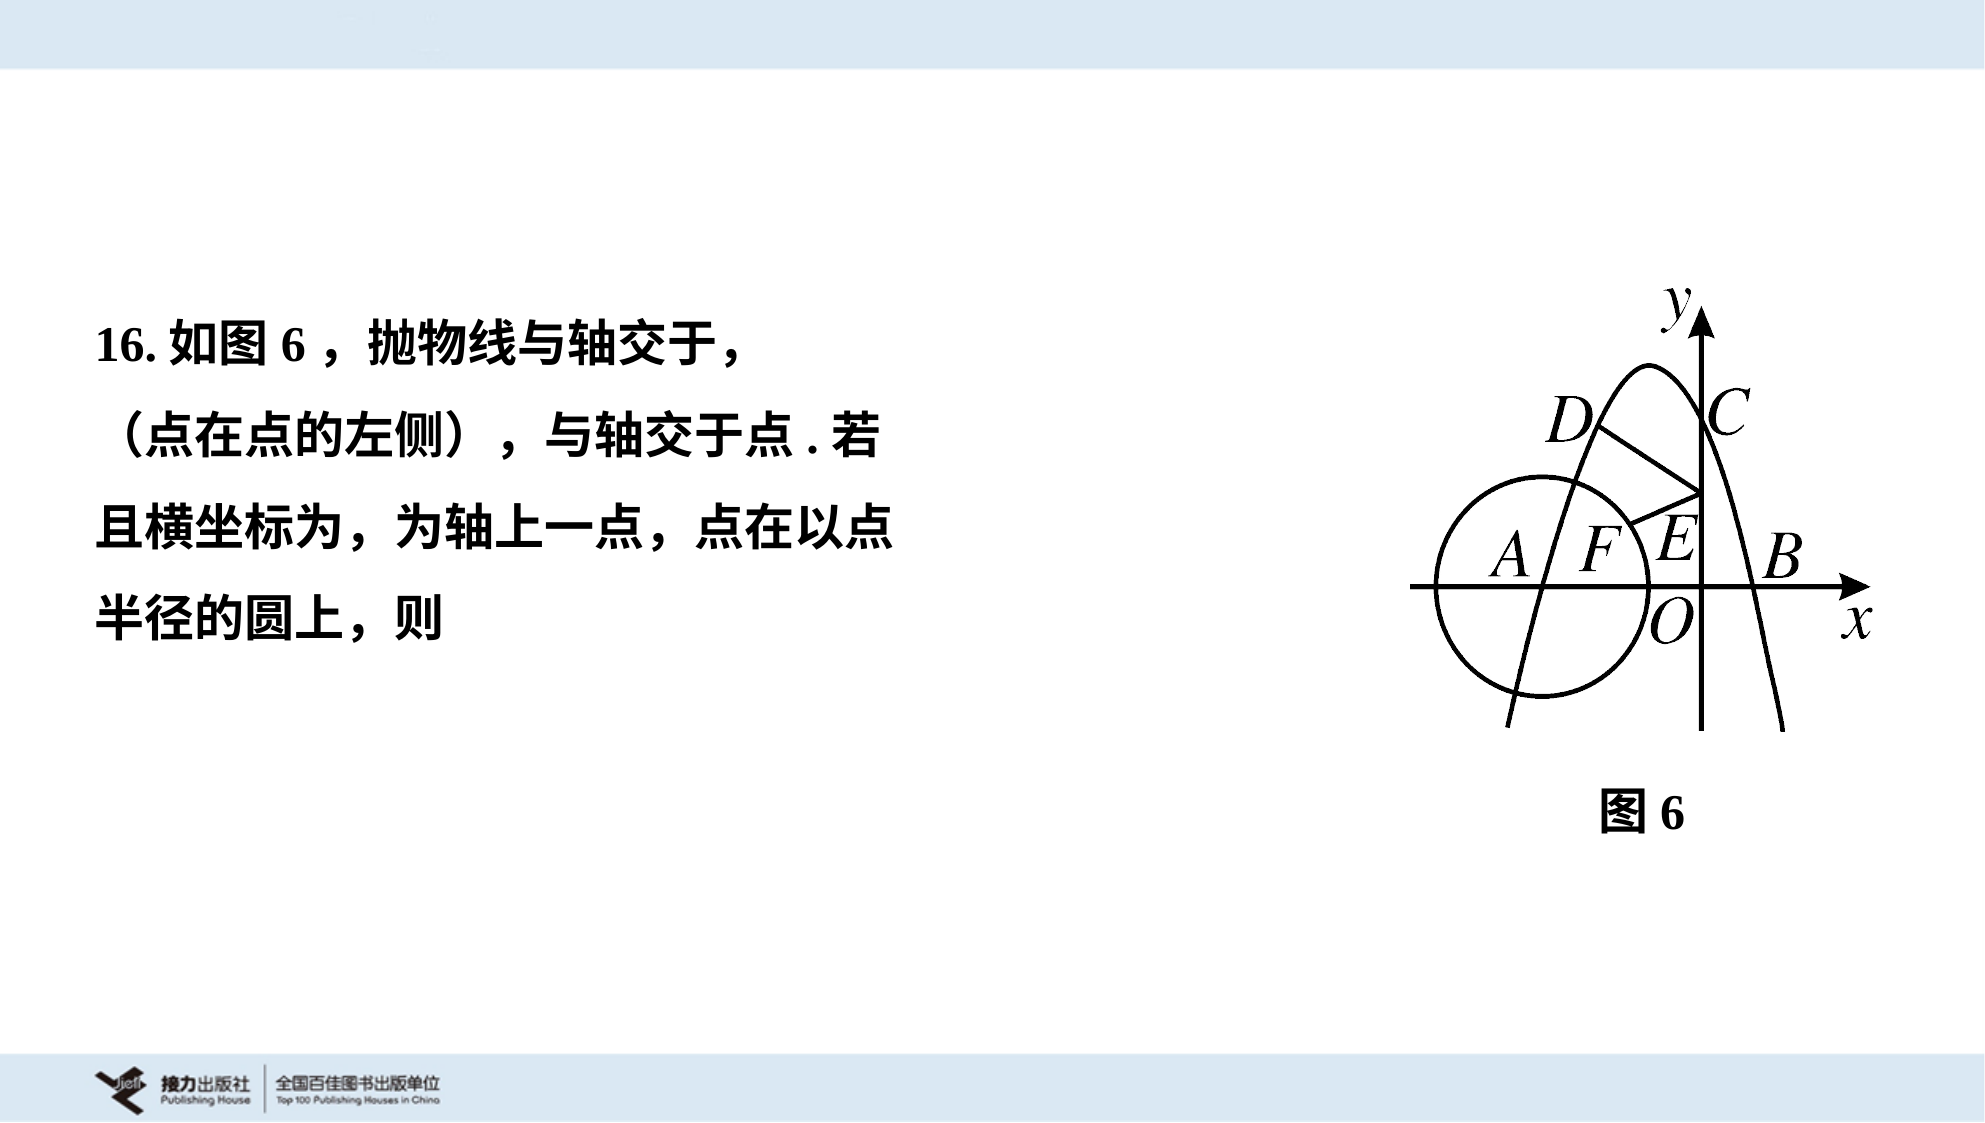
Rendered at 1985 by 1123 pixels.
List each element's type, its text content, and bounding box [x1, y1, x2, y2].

text_box 图6 [1598, 752, 1685, 899]
picture [0, 0, 1985, 1122]
